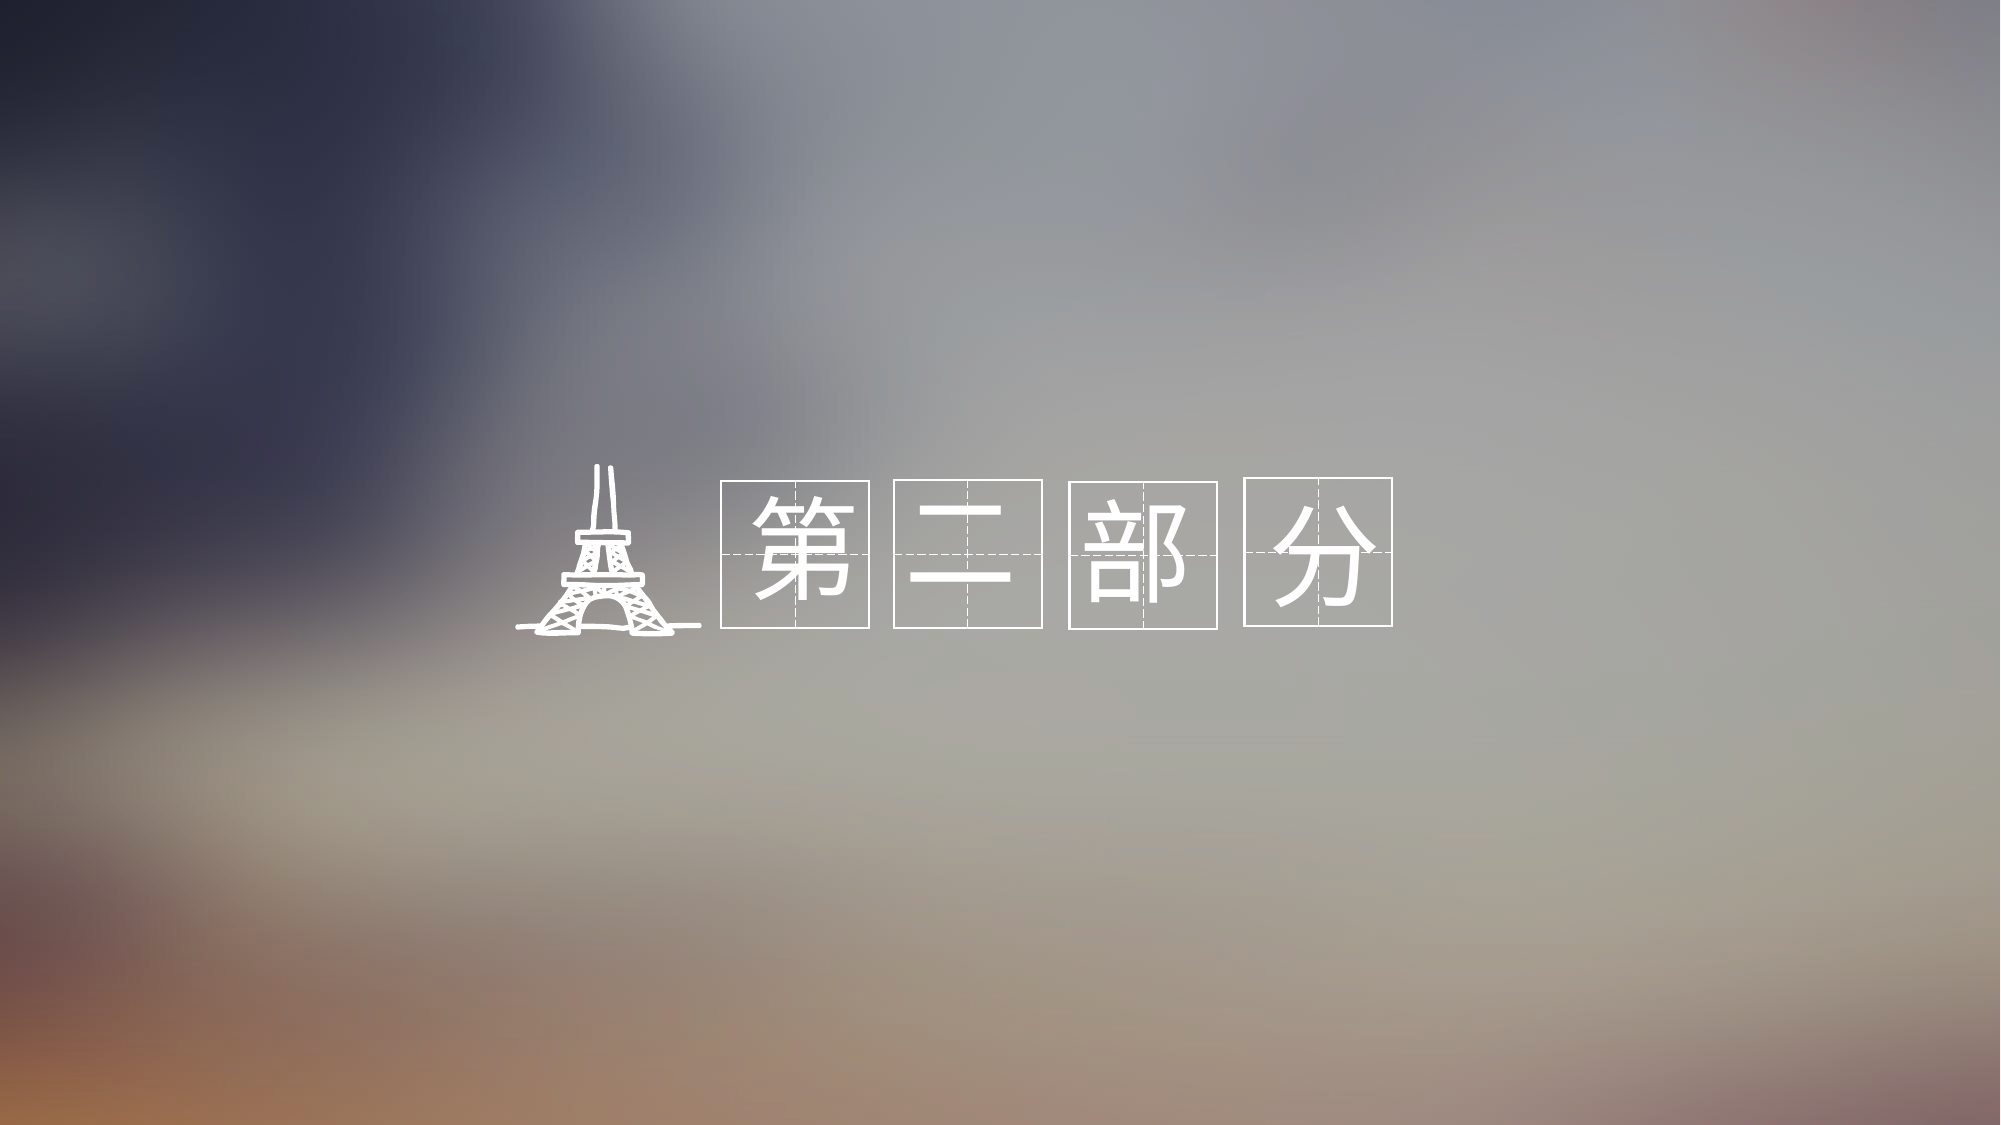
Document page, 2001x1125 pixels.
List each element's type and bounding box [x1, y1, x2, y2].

picture [0, 0, 2001, 1125]
text_box [516, 464, 701, 636]
text_box [721, 464, 1441, 630]
